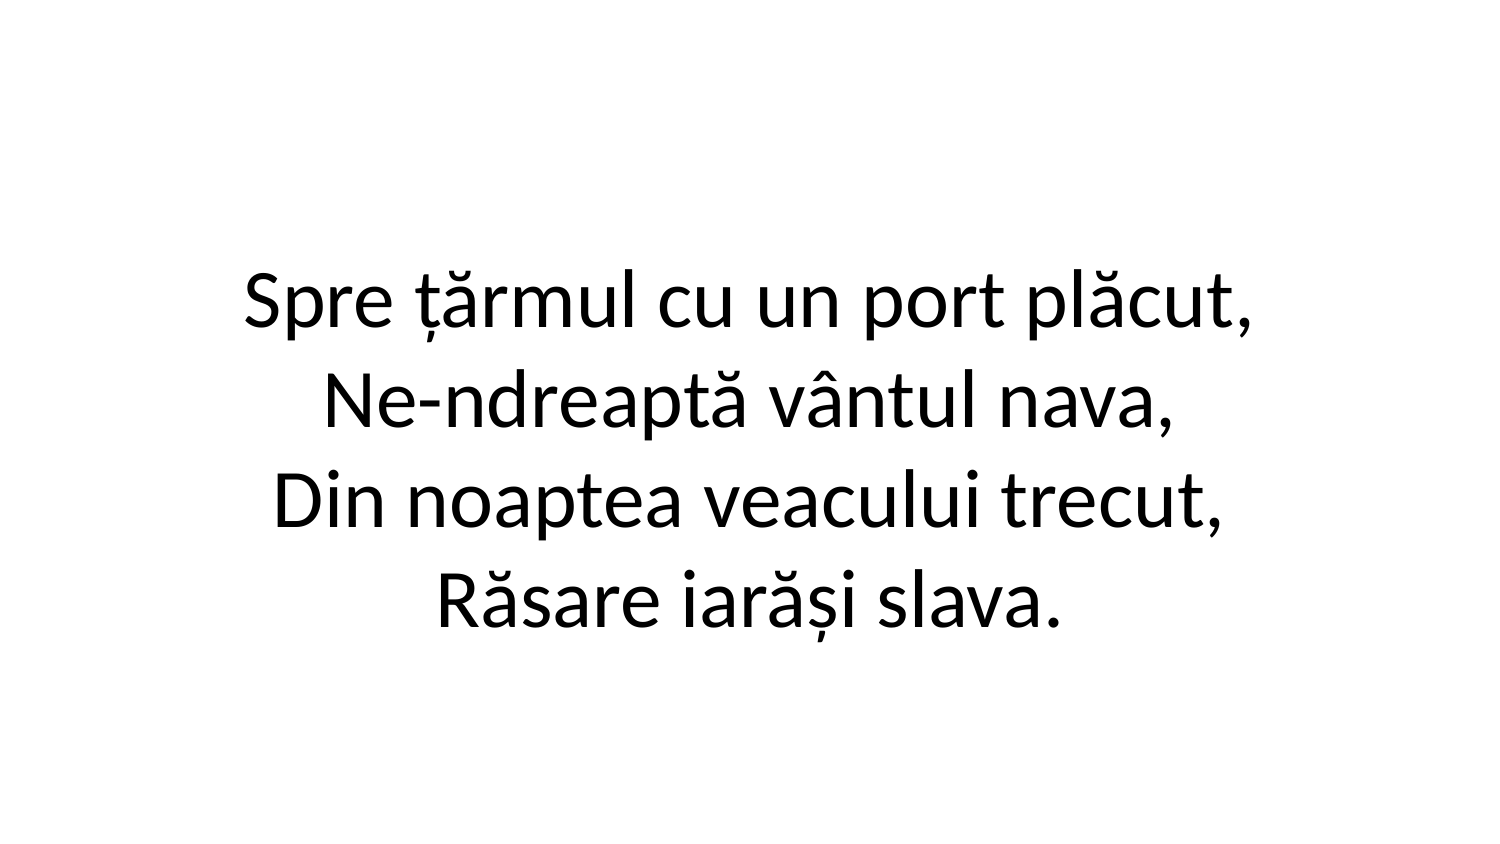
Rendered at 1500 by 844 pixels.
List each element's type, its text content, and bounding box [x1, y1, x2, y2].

text_box Spre țărmul cu un port plăcut, Ne-ndreaptă vântul nava, Din noaptea veacului trecut, Răsare iarăși slava. [229, 192, 1271, 652]
